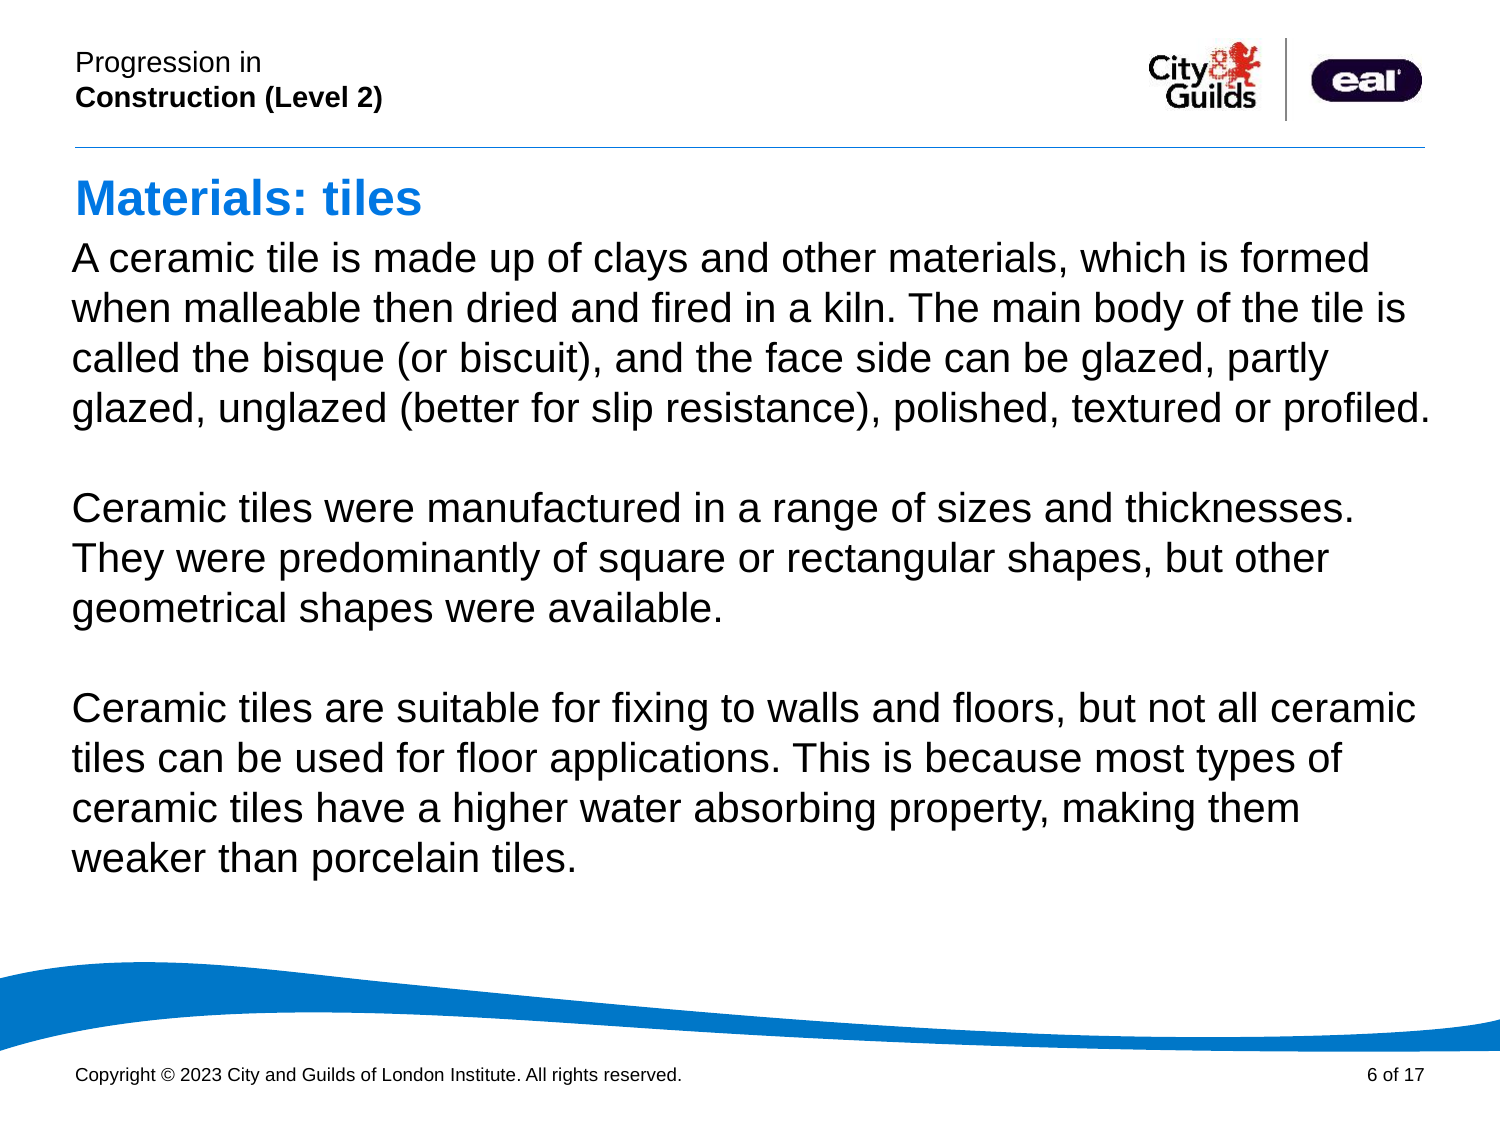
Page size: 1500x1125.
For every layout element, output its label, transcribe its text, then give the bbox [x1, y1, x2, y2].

text_box A ceramic tile is made up of clays and other materials, which is formed when malleable then dried and fired in a kiln. The main body of the tile is called the bisque (or biscuit), and the face side can be glazed, partly glazed, unglazed (better for slip resistance), polished, textured or profiled. Ceramic tiles were manufactured in a range of sizes and thicknesses. They were predominantly of square or rectangular shapes, but other geometrical shapes were available. Ceramic tiles are suitable for fixing to walls and floors, but not all ceramic tiles can be used for floor applications. This is because most types of ceramic tiles have a higher water absorbing property, making them weaker than porcelain tiles. [56, 223, 1463, 969]
picture [1149, 38, 1422, 121]
title Materials: tiles [74, 165, 1426, 223]
